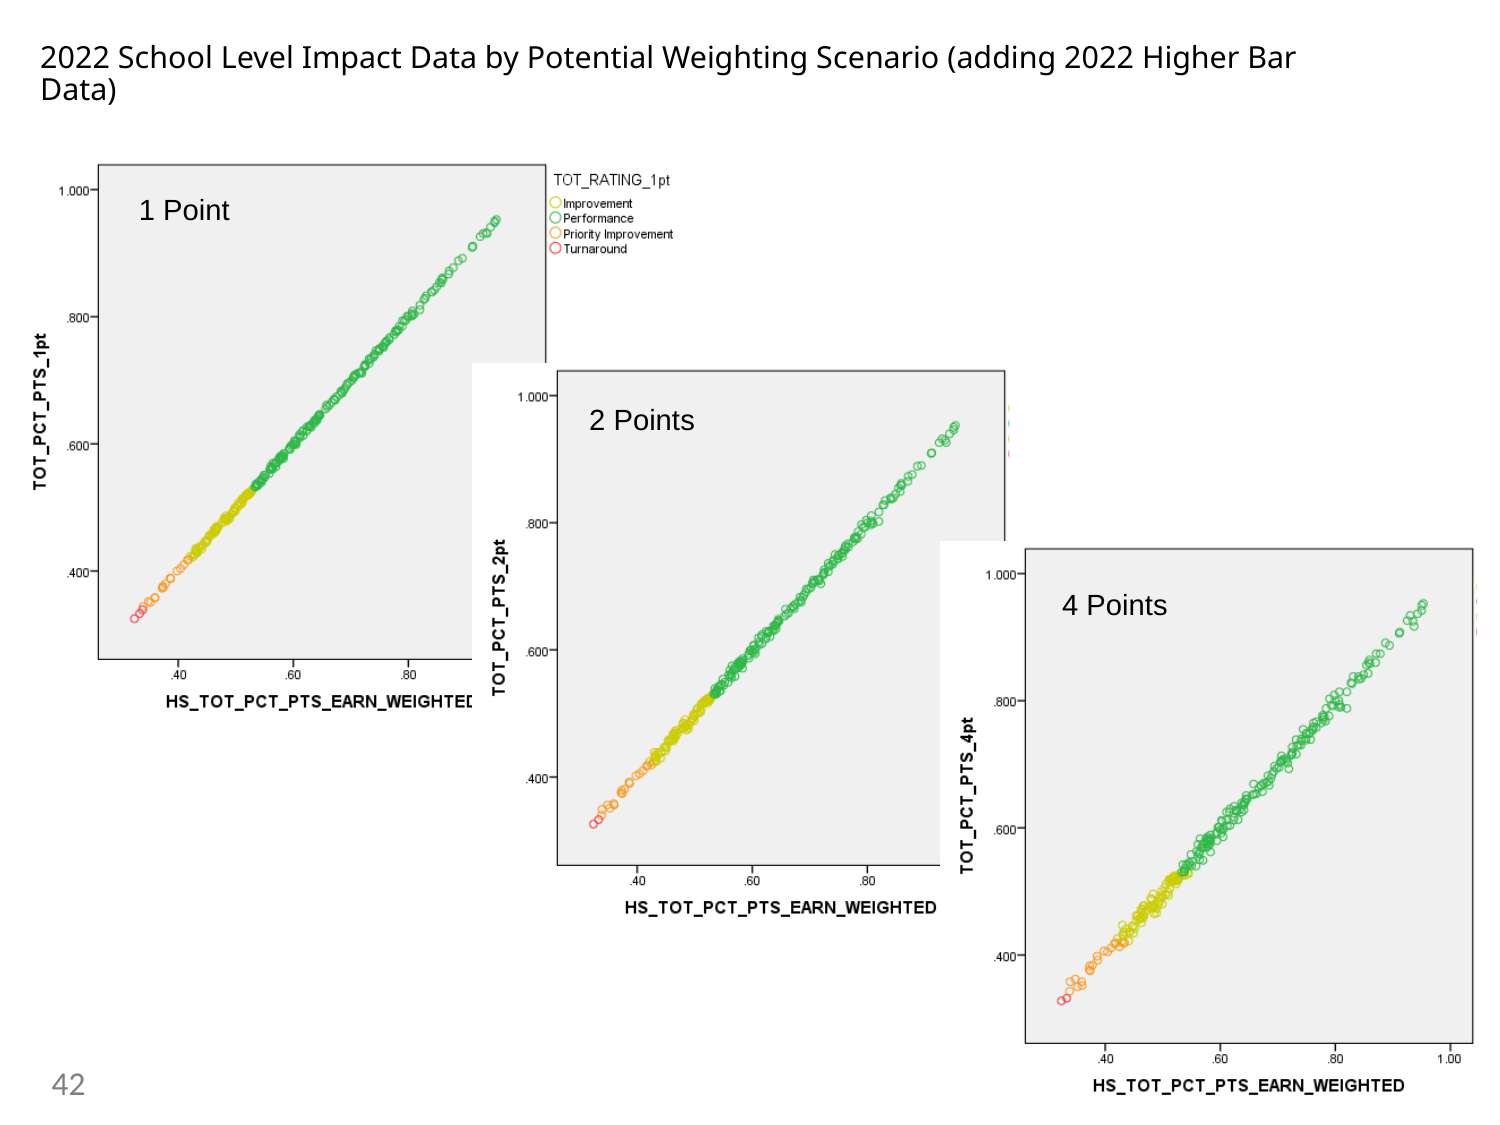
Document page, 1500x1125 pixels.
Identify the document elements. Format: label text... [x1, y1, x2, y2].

slide_number 42 [36, 1054, 375, 1115]
picture [13, 157, 1478, 1112]
title 2022 School Level Impact Data by Potential Weighting Scenario (adding 2022 Higher Bar Data) [40, 41, 1310, 108]
